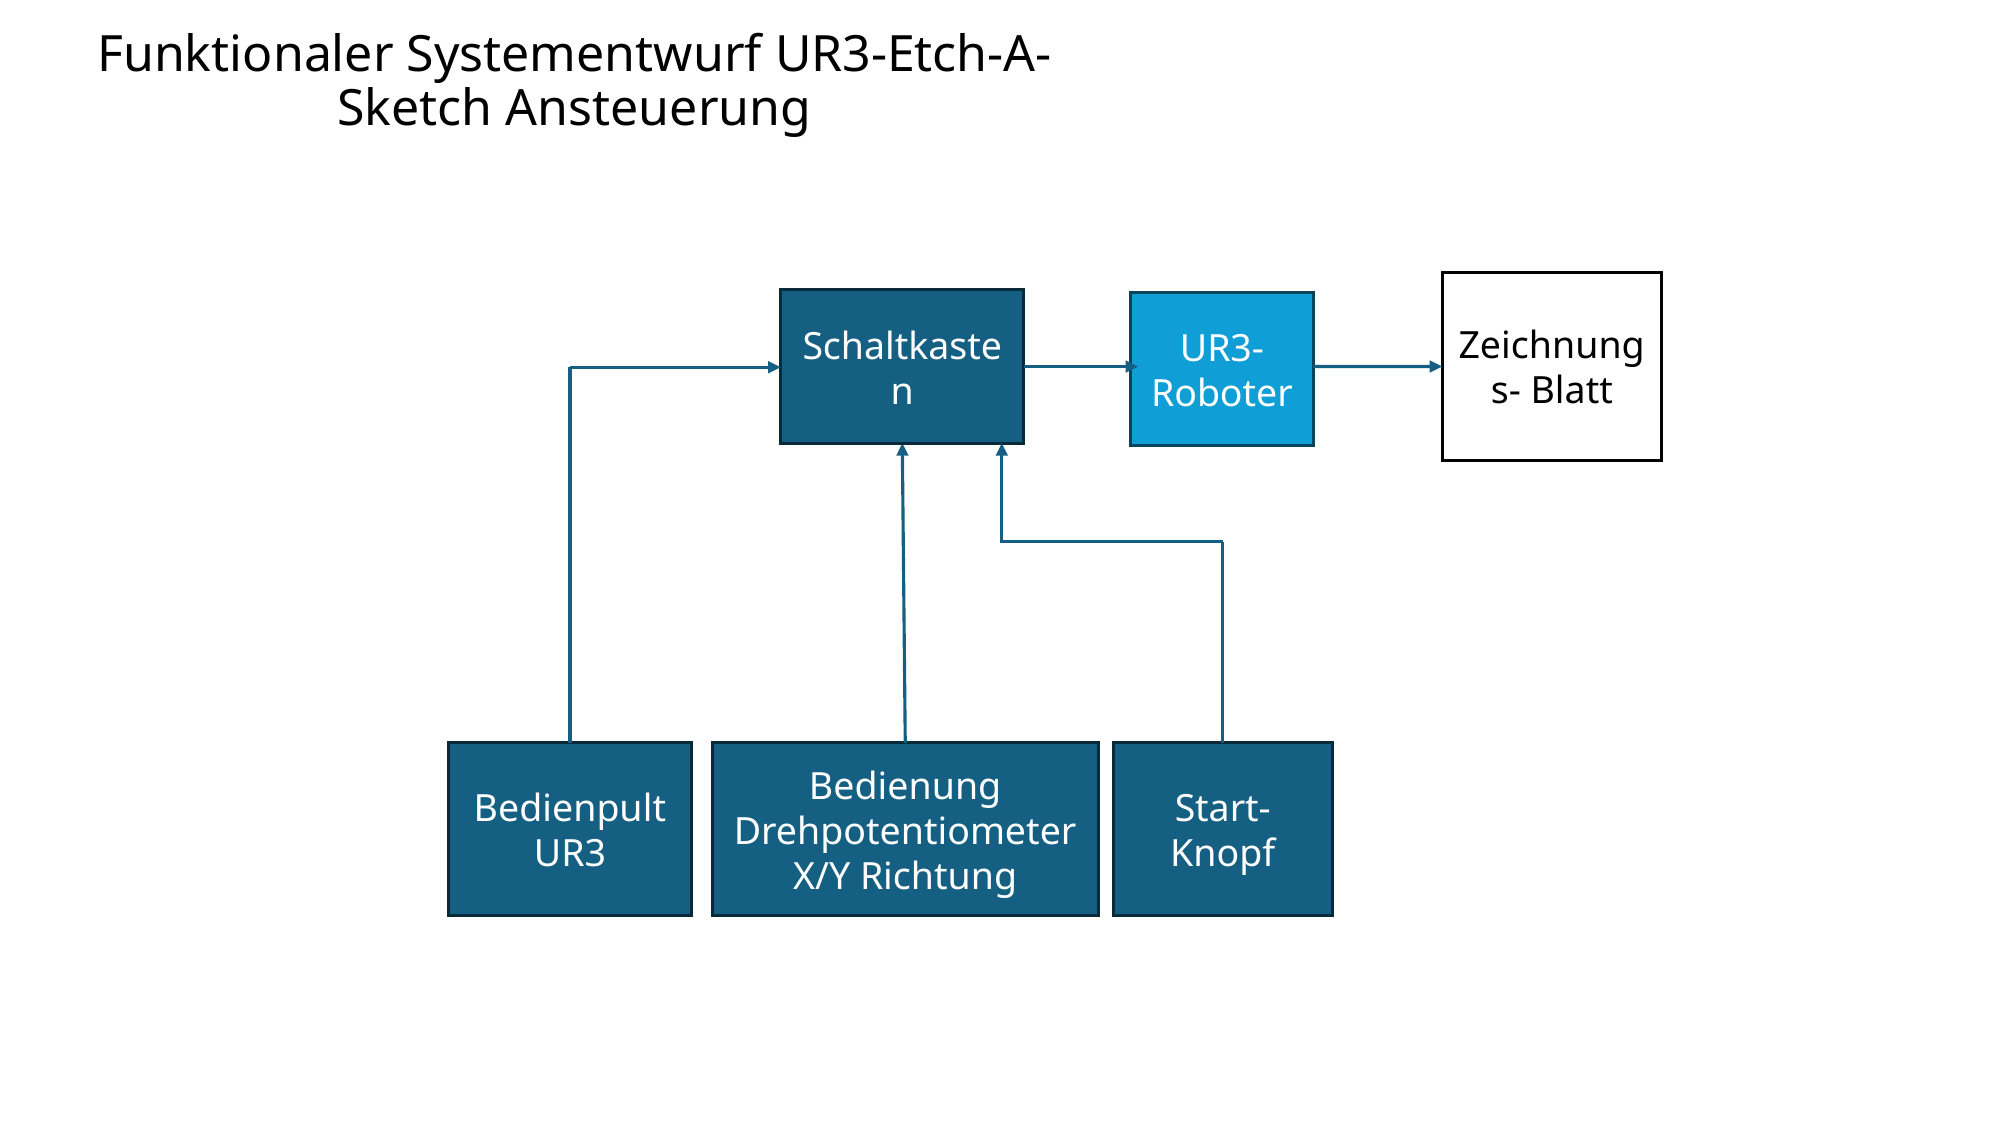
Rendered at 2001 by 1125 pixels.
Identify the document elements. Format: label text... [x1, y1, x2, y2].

text_box Schaltkasten [779, 288, 1025, 445]
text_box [901, 442, 906, 744]
text_box UR3-Roboter [1129, 291, 1315, 447]
title Funktionaler Systementwurf UR3-Etch-A-Sketch Ansteuerung [67, 66, 1082, 144]
text_box Start-Knopf [1112, 741, 1334, 917]
text_box Zeichnungs- Blatt [1441, 271, 1663, 462]
text_box Bedienpult UR3 [447, 741, 693, 917]
text_box Bedienung Drehpotentiometer X/Y Richtung [711, 741, 1100, 917]
